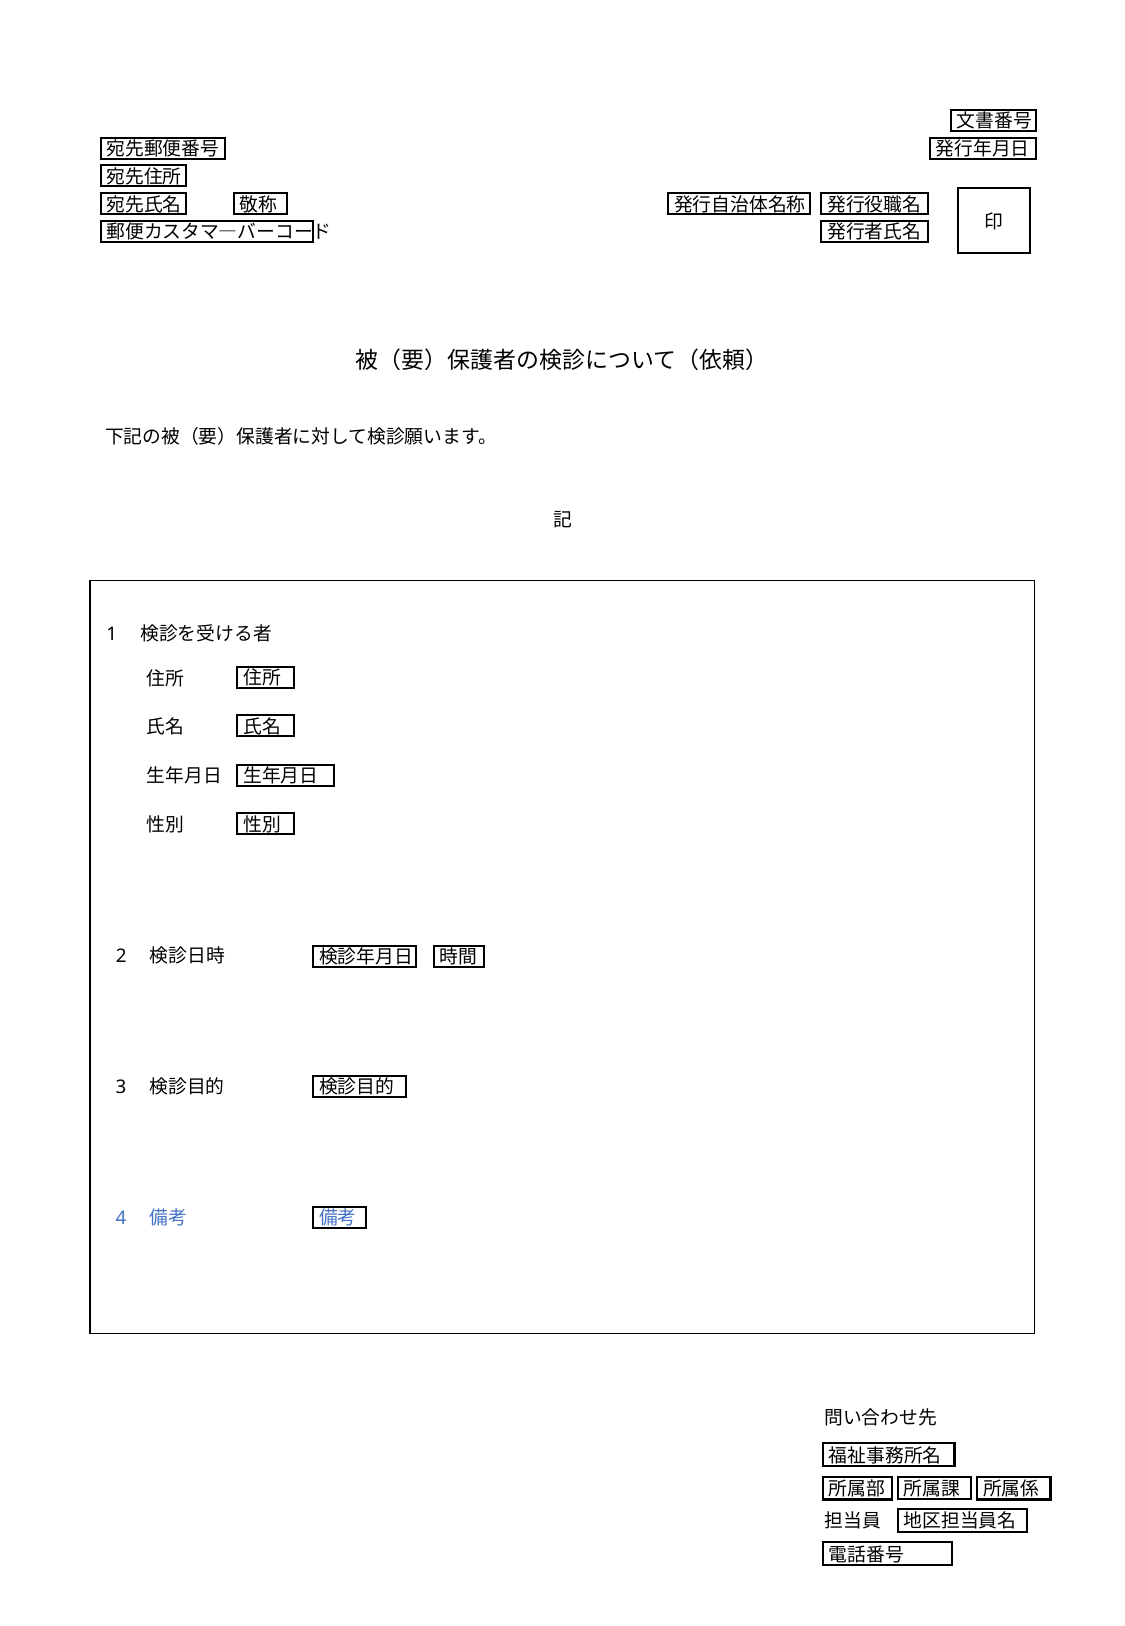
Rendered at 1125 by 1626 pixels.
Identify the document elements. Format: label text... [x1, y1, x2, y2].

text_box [809, 1398, 1051, 1566]
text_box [929, 109, 1037, 159]
text_box 下記の被（要）保護者に対して検診願います。 [90, 417, 1035, 455]
text_box 4 備考 [1036, 1198, 1046, 1236]
text_box 記 [90, 500, 1035, 538]
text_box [668, 188, 1030, 254]
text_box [100, 137, 314, 242]
text_box [89, 579, 1036, 1334]
text_box 被（要）保護者の検診について（依頼） [90, 337, 1035, 380]
text_box 3 検診目的 [1036, 1067, 1046, 1105]
text_box 2 検診日時 [1036, 936, 1046, 974]
